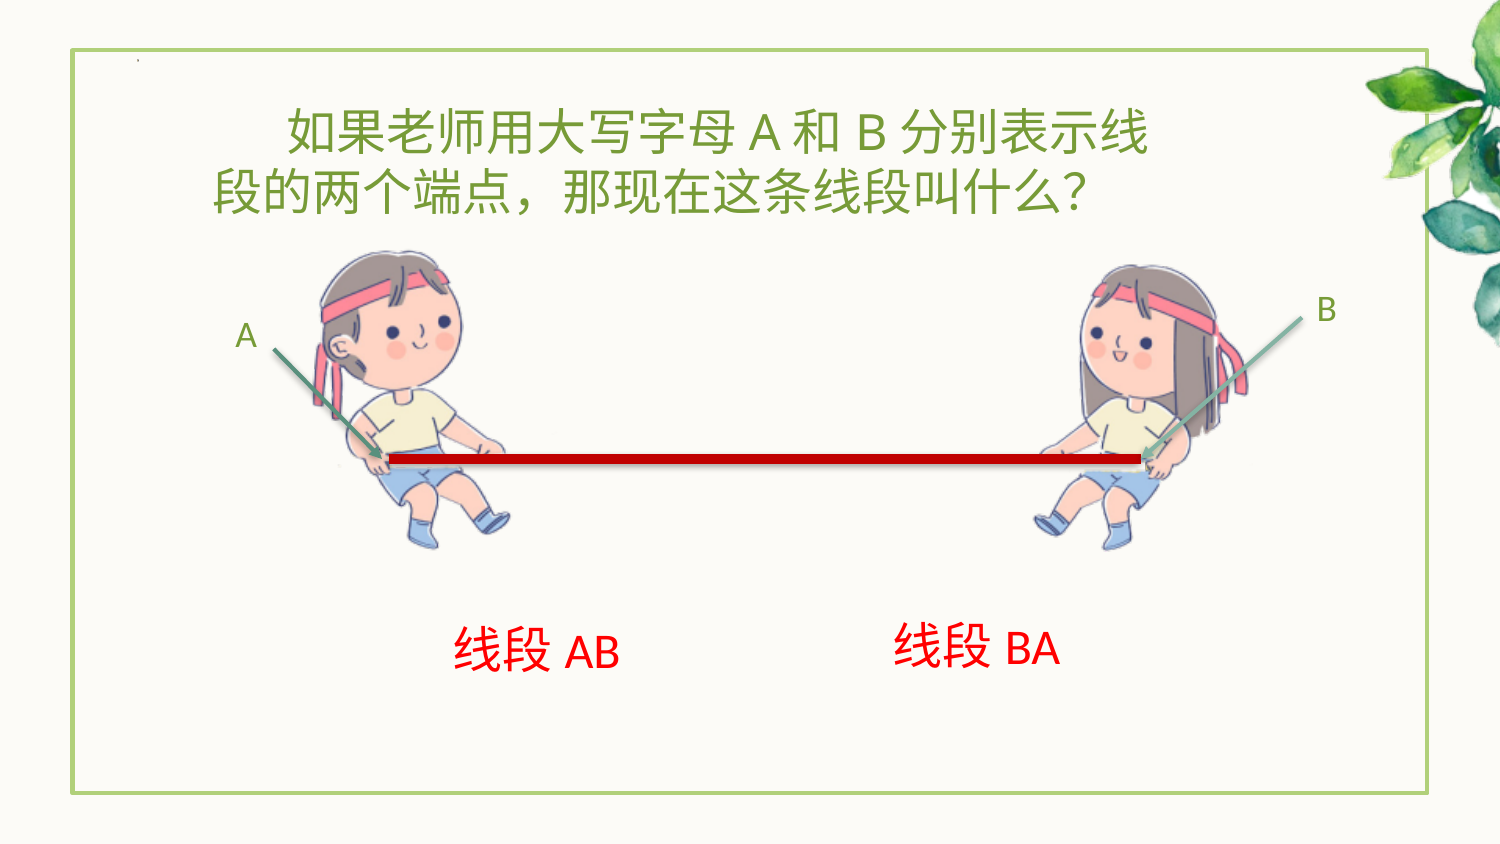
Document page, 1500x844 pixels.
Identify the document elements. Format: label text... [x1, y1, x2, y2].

picture [0, 0, 1500, 844]
text_box [70, 627, 1429, 795]
text_box 线段AB [437, 628, 648, 732]
text_box [70, 48, 1359, 180]
text_box 线段BA [878, 628, 1097, 682]
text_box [273, 348, 383, 460]
text_box 如果老师用大写字母A和B分别表示线段的两个端点，那现在这条线段叫什么？ [197, 93, 1173, 180]
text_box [1140, 317, 1303, 460]
